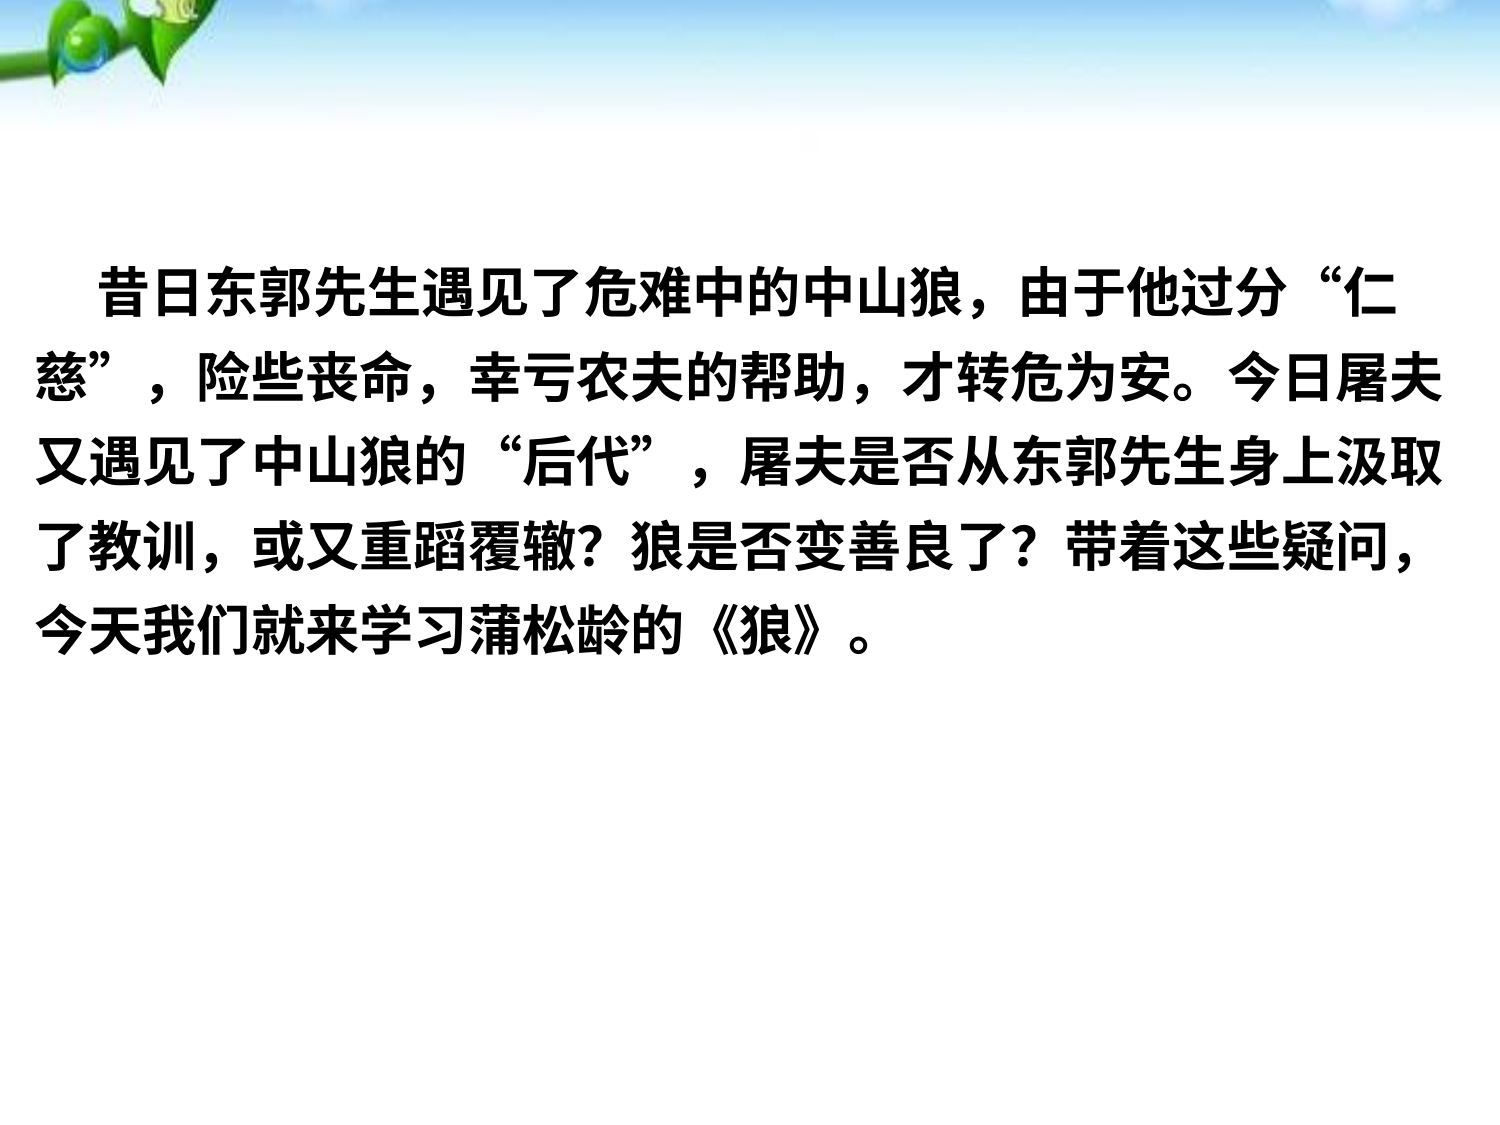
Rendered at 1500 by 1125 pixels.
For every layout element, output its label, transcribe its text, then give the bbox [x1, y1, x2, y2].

text_box 昔日东郭先生遇见了危难中的中山狼，由于他过分“仁慈”，险些丧命，幸亏农夫的帮助，才转危为安。今日屠夫又遇见了中山狼的“后代”，屠夫是否从东郭先生身上汲取了教训，或又重蹈覆辙？狼是否变善良了？带着这些疑问，今天我们就来学习蒲松龄的《狼》。 [19, 231, 1492, 669]
picture [0, 0, 1500, 1125]
